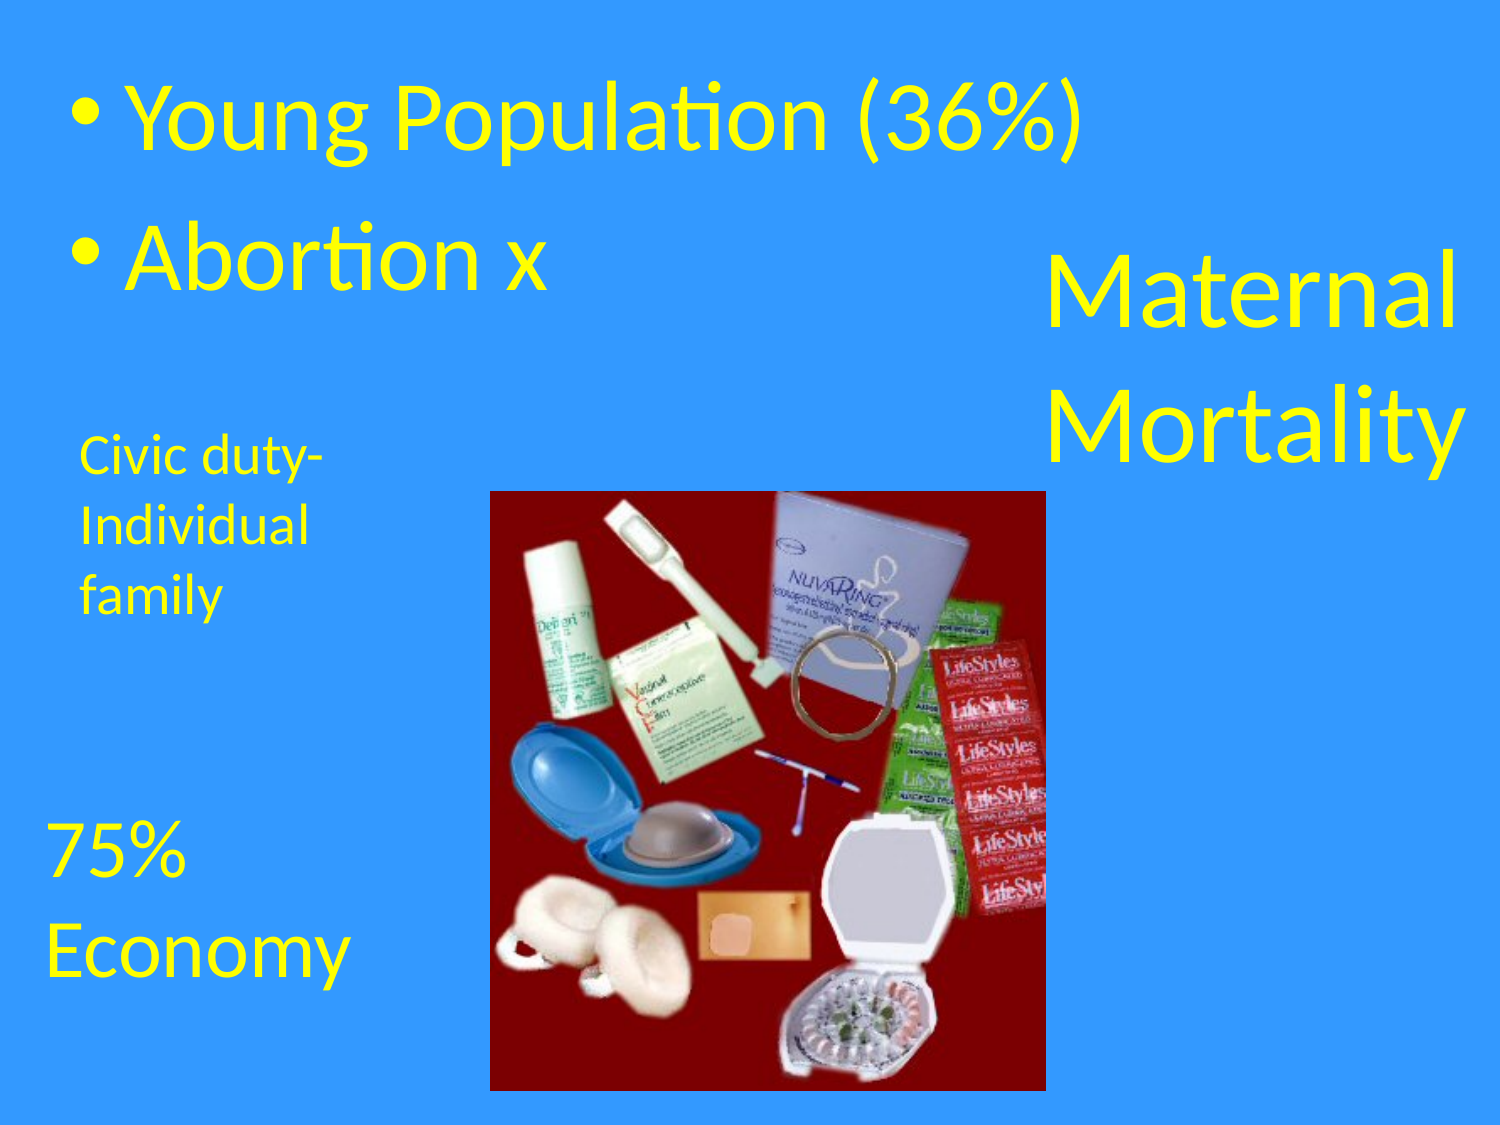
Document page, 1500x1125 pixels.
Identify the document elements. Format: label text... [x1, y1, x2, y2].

text_box Civic duty-Individual family [64, 408, 443, 634]
list Young Population (36%) Abortion x [53, 42, 1404, 786]
picture [489, 491, 1046, 1091]
text_box Maternal Mortality [1027, 208, 1500, 493]
text_box 75% Economy [29, 786, 455, 1002]
